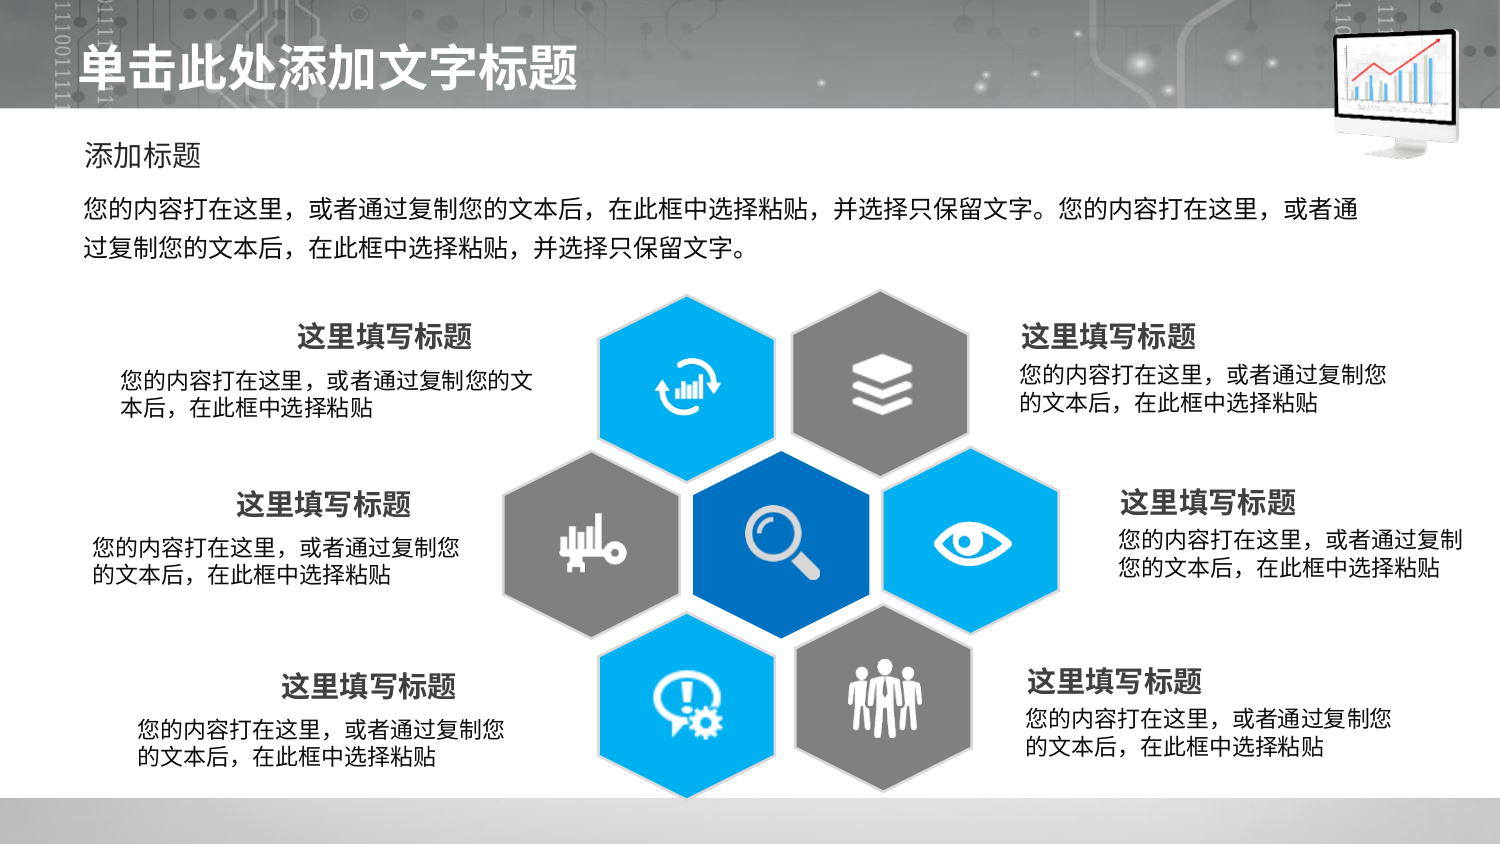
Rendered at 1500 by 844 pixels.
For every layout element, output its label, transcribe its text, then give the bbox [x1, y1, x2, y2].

picture [555, 505, 630, 581]
text_box 您的内容打在这里，或者通过复制您的文本后，在此框中选择粘贴 [72, 523, 504, 599]
text_box [597, 293, 776, 484]
text_box [502, 449, 681, 640]
text_box 添加标题 [69, 130, 217, 176]
text_box [790, 288, 970, 479]
picture [0, 0, 1500, 162]
picture [935, 522, 1011, 565]
text_box 您的内容打在这里，或者通过复制您的文本后，在此框中选择粘贴 [100, 356, 565, 432]
text_box 您的内容打在这里，或者通过复制您的文本后，在此框中选择粘贴 [118, 705, 549, 781]
text_box 这里填写标题 [261, 659, 539, 713]
picture [675, 374, 703, 399]
picture [677, 359, 720, 393]
picture [828, 329, 937, 438]
picture [0, 798, 1500, 844]
picture [656, 381, 699, 415]
picture [745, 505, 820, 581]
text_box 这里填写标题 [1007, 654, 1391, 708]
text_box [794, 603, 973, 793]
text_box 这里填写标题 [216, 477, 494, 531]
text_box [881, 445, 1060, 636]
text_box 您的内容打在这里，或者通过复制您的文本后，在此框中选择粘贴 [1098, 516, 1500, 591]
text_box 这里填写标题 [1001, 310, 1385, 364]
text_box 这里填写标题 [277, 310, 555, 364]
picture [847, 658, 922, 738]
text_box 您的内容打在这里，或者通过复制您的文本后，在此框中选择粘贴 [1005, 694, 1436, 770]
text_box 您的内容打在这里，或者通过复制您的文本后，在此框中选择粘贴，并选择只保留文字。您的内容打在这里，或者通过复制您的文本后，在此框中选择粘贴，并选择只保留文字。 [69, 176, 1388, 270]
picture [654, 671, 722, 739]
text_box 这里填写标题 [1100, 475, 1485, 529]
text_box 您的内容打在这里，或者通过复制您的文本后，在此框中选择粘贴 [999, 350, 1430, 426]
text_box [692, 449, 871, 640]
text_box [597, 611, 776, 801]
